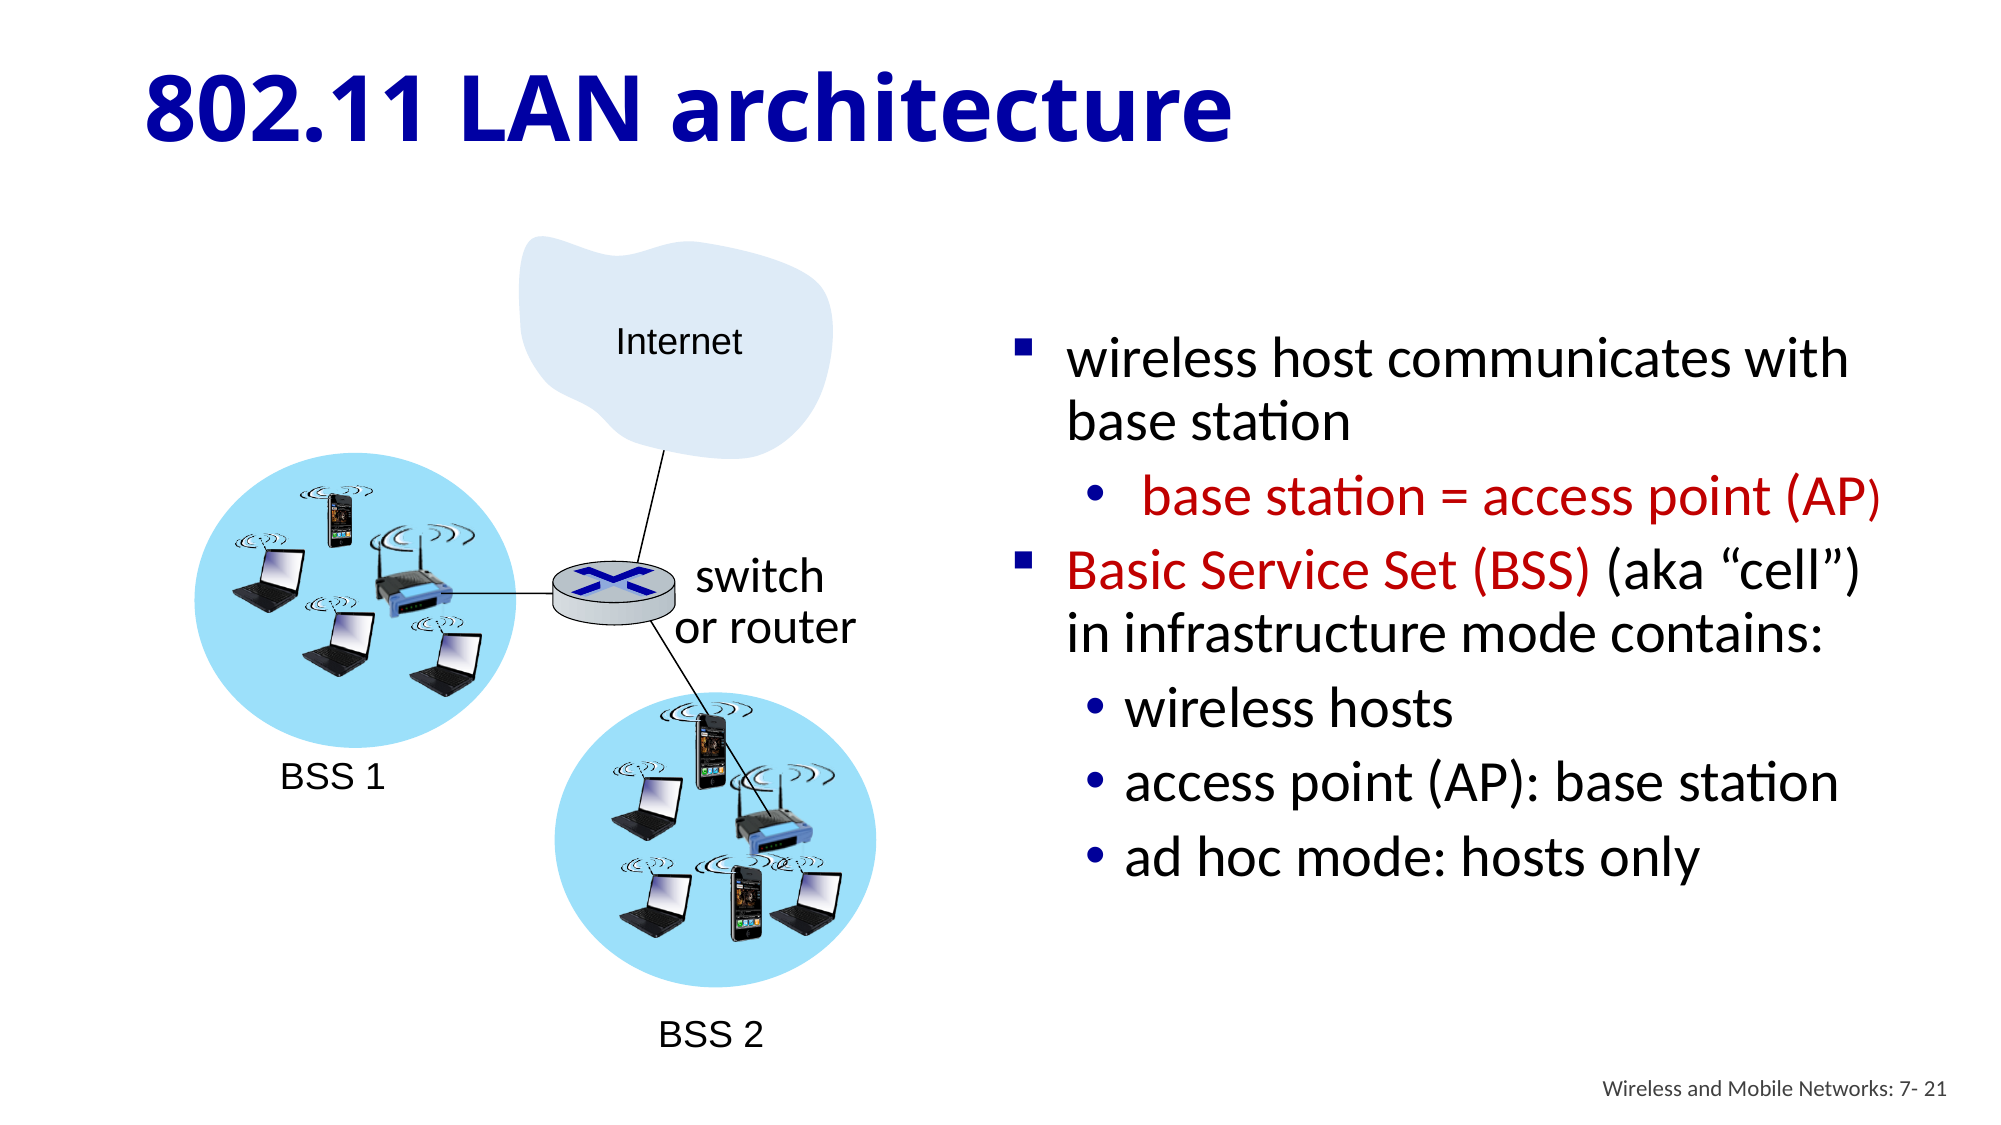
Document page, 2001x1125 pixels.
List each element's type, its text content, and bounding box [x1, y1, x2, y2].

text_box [302, 594, 375, 677]
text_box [409, 614, 482, 697]
text_box wireless host communicates with base station base station = access point (AP) Basic Service Set (BSS) (aka “cell”) in infrastructure mode contains: wireless hosts access point (AP): base station ad hoc mode: hosts only [995, 319, 1902, 1032]
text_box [516, 227, 841, 465]
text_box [659, 700, 753, 791]
text_box [475, 594, 517, 692]
text_box BSS 1 [265, 744, 438, 805]
text_box switch or router [640, 544, 880, 662]
text_box [554, 701, 838, 988]
text_box [664, 692, 877, 931]
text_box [369, 522, 475, 619]
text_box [619, 855, 692, 938]
text_box BSS 2 [643, 1002, 780, 1063]
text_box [299, 484, 373, 548]
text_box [789, 854, 842, 936]
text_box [729, 762, 835, 854]
title 802.11 LAN architecture [129, 38, 1855, 186]
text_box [232, 531, 305, 614]
text_box [194, 452, 516, 748]
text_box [552, 561, 675, 625]
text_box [611, 759, 683, 841]
slide_number Wireless and Mobile Networks: 7- 21 [1512, 1056, 1963, 1117]
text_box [694, 852, 789, 942]
